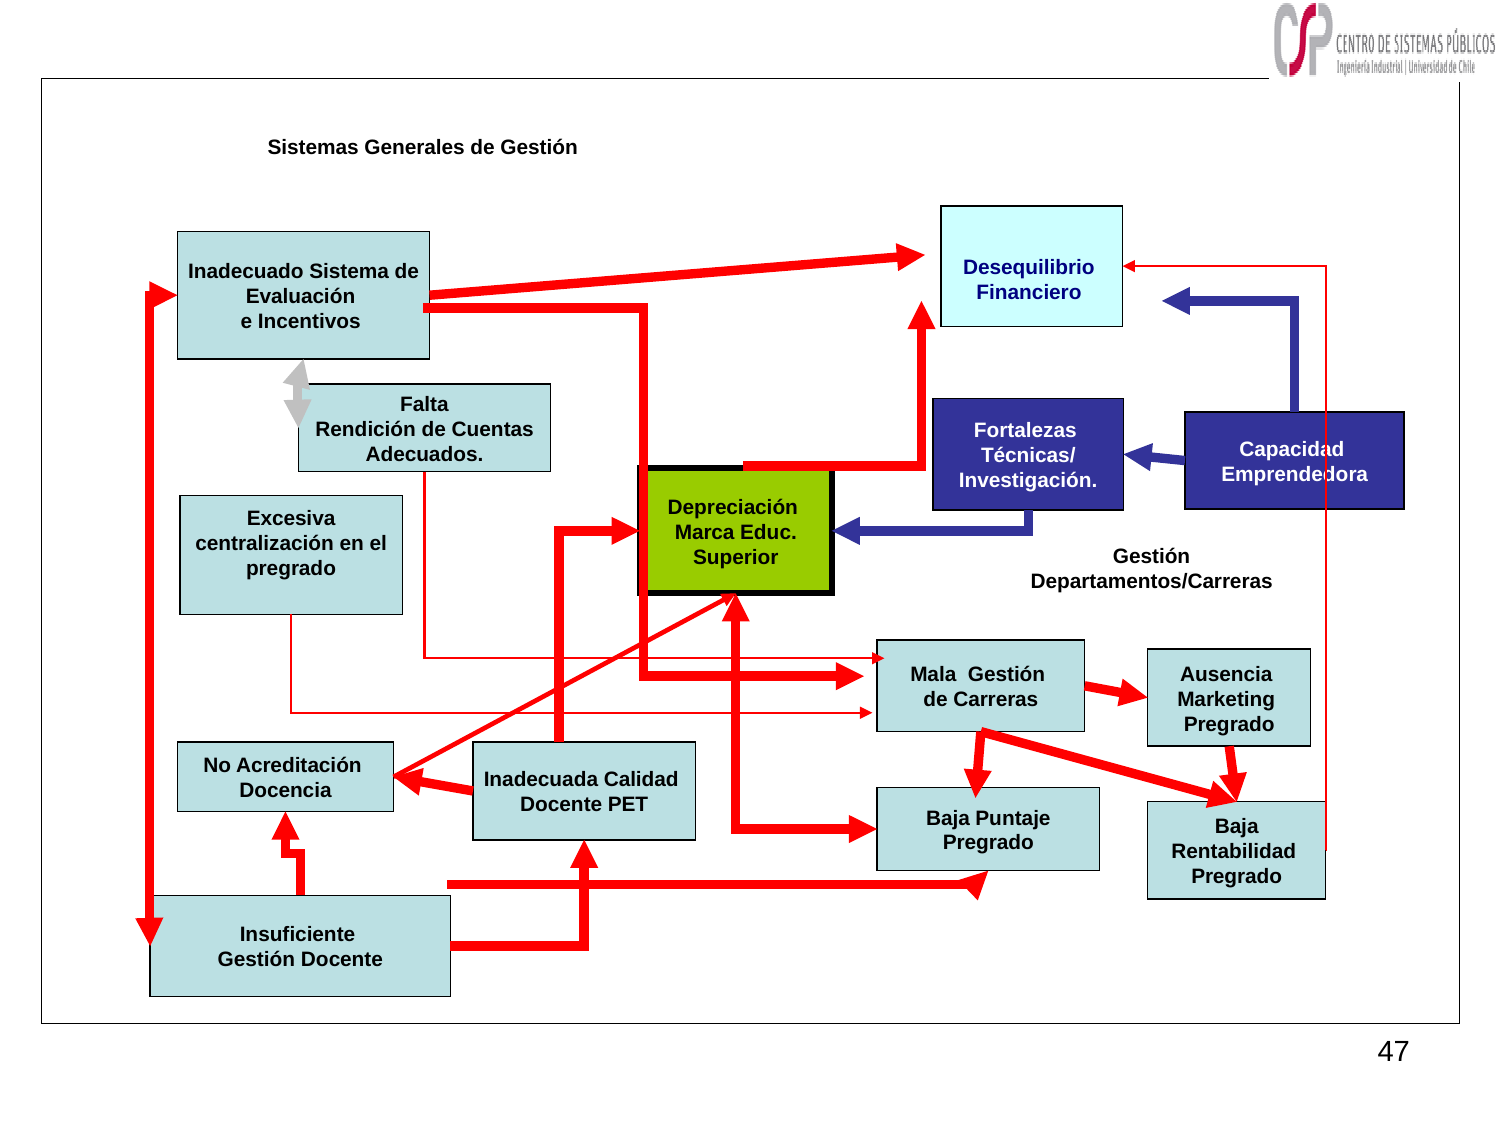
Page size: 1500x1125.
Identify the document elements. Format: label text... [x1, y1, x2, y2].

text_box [40, 77, 1460, 1024]
picture [1269, 0, 1500, 82]
slide_number 47 [1074, 1032, 1426, 1103]
